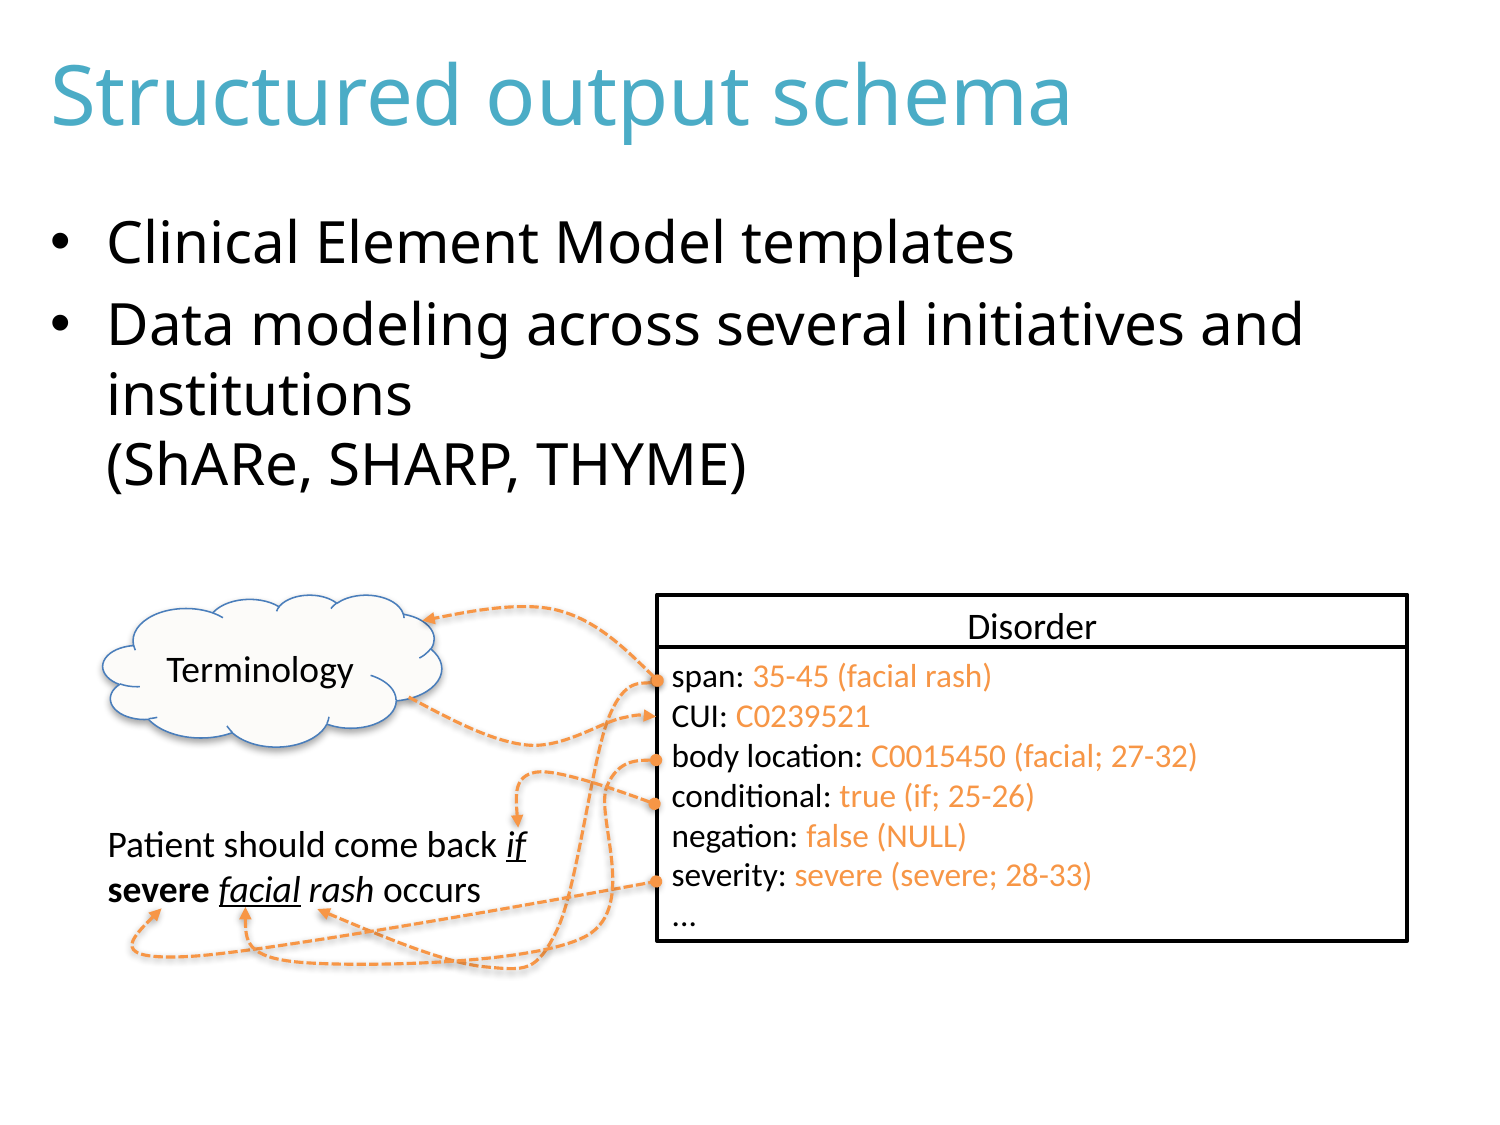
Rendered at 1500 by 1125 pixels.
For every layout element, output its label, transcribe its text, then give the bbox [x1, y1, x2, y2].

text_box [597, 753, 663, 783]
text_box [239, 812, 615, 967]
text_box Patient should come back if severe facial rash occurs [92, 812, 455, 917]
text_box Disorder [655, 593, 1409, 645]
text_box [619, 875, 663, 890]
list Clinical Element Model templates Data modeling across several initiatives and institutions (ShARe, SHARP, THYME) [35, 198, 1456, 1088]
text_box Terminology [101, 594, 443, 748]
text_box span: 35-45 (facial rash) CUI: C0239521 body location: C0015450 (facial; 27-32) conditional: true (if; 25-26) negation: false (NULL) severity: severe (severe; 28-33) ... [655, 645, 1409, 943]
text_box [422, 604, 664, 687]
text_box [415, 734, 606, 843]
text_box [129, 903, 247, 960]
title Structured output schema [35, 33, 1456, 151]
text_box [611, 682, 647, 710]
text_box [407, 695, 657, 748]
text_box [510, 769, 661, 828]
text_box [486, 959, 542, 971]
